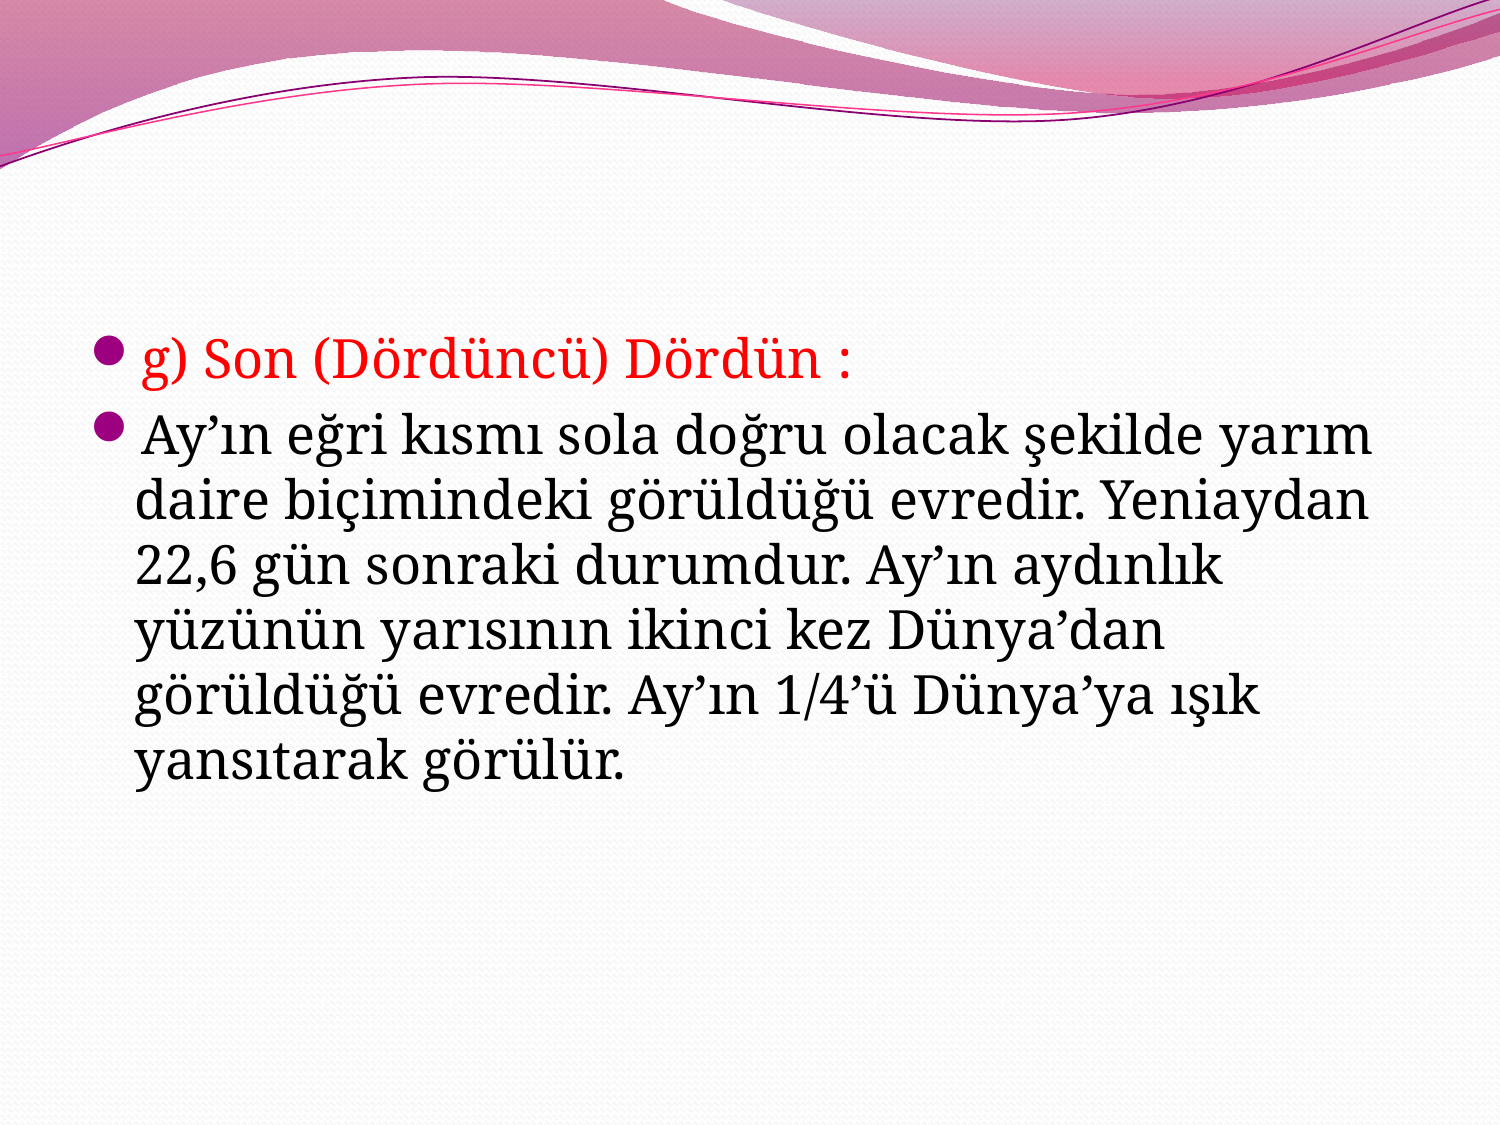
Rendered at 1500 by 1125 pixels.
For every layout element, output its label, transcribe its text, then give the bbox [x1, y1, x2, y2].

list g) Son (Dördüncü) Dördün : Ay’ın eğri kısmı sola doğru olacak şekilde yarım daire biçimindeki görüldüğü evredir. Yeniaydan 22,6 gün sonraki durumdur. Ay’ın aydınlık yüzünün yarısının ikinci kez Dünya’dan görüldüğü evredir. Ay’ın 1/4’ü Dünya’ya ışık yansıtarak görülür. [75, 317, 1425, 1038]
